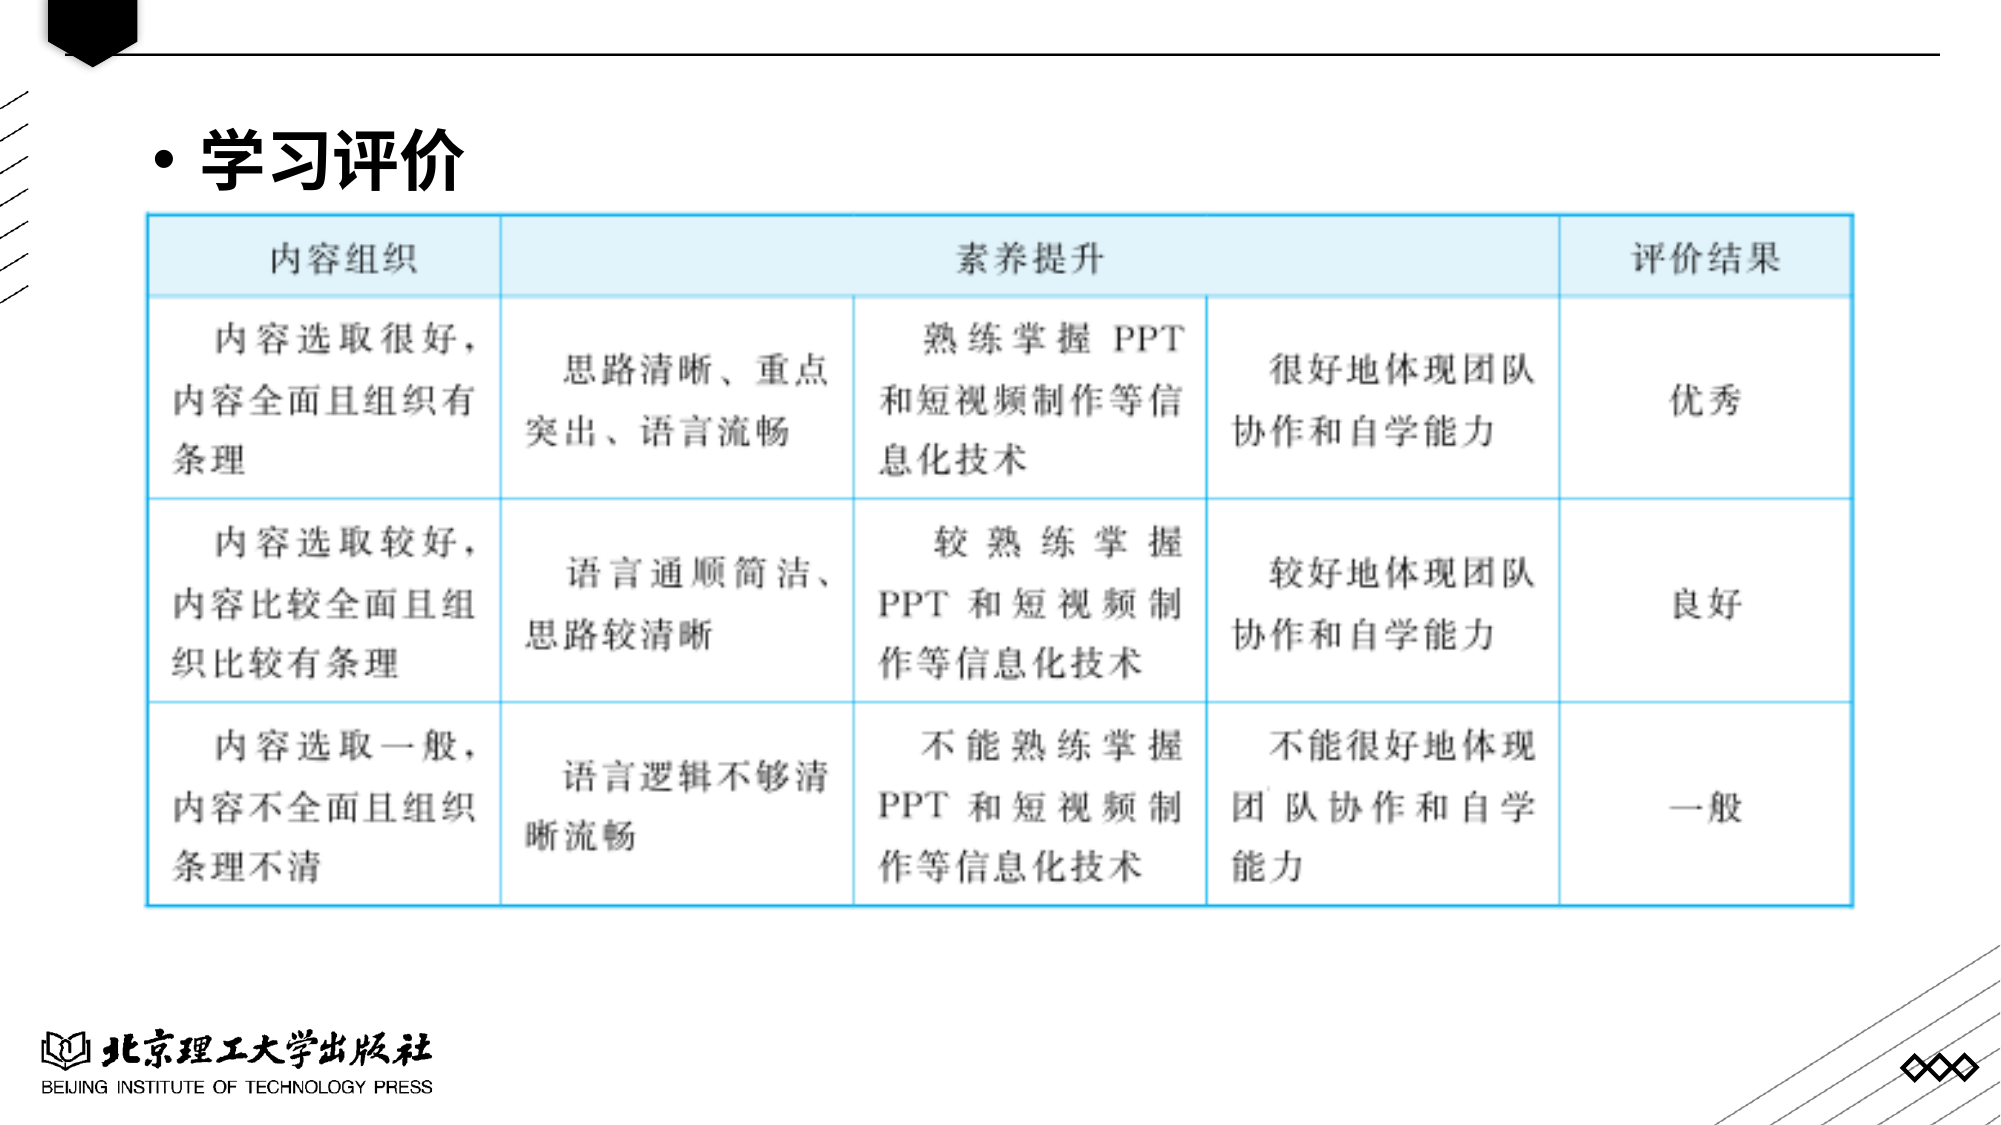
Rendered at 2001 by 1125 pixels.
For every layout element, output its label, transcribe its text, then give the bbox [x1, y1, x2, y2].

text_box 学习评价 [137, 111, 1863, 206]
picture [0, 0, 2001, 1125]
